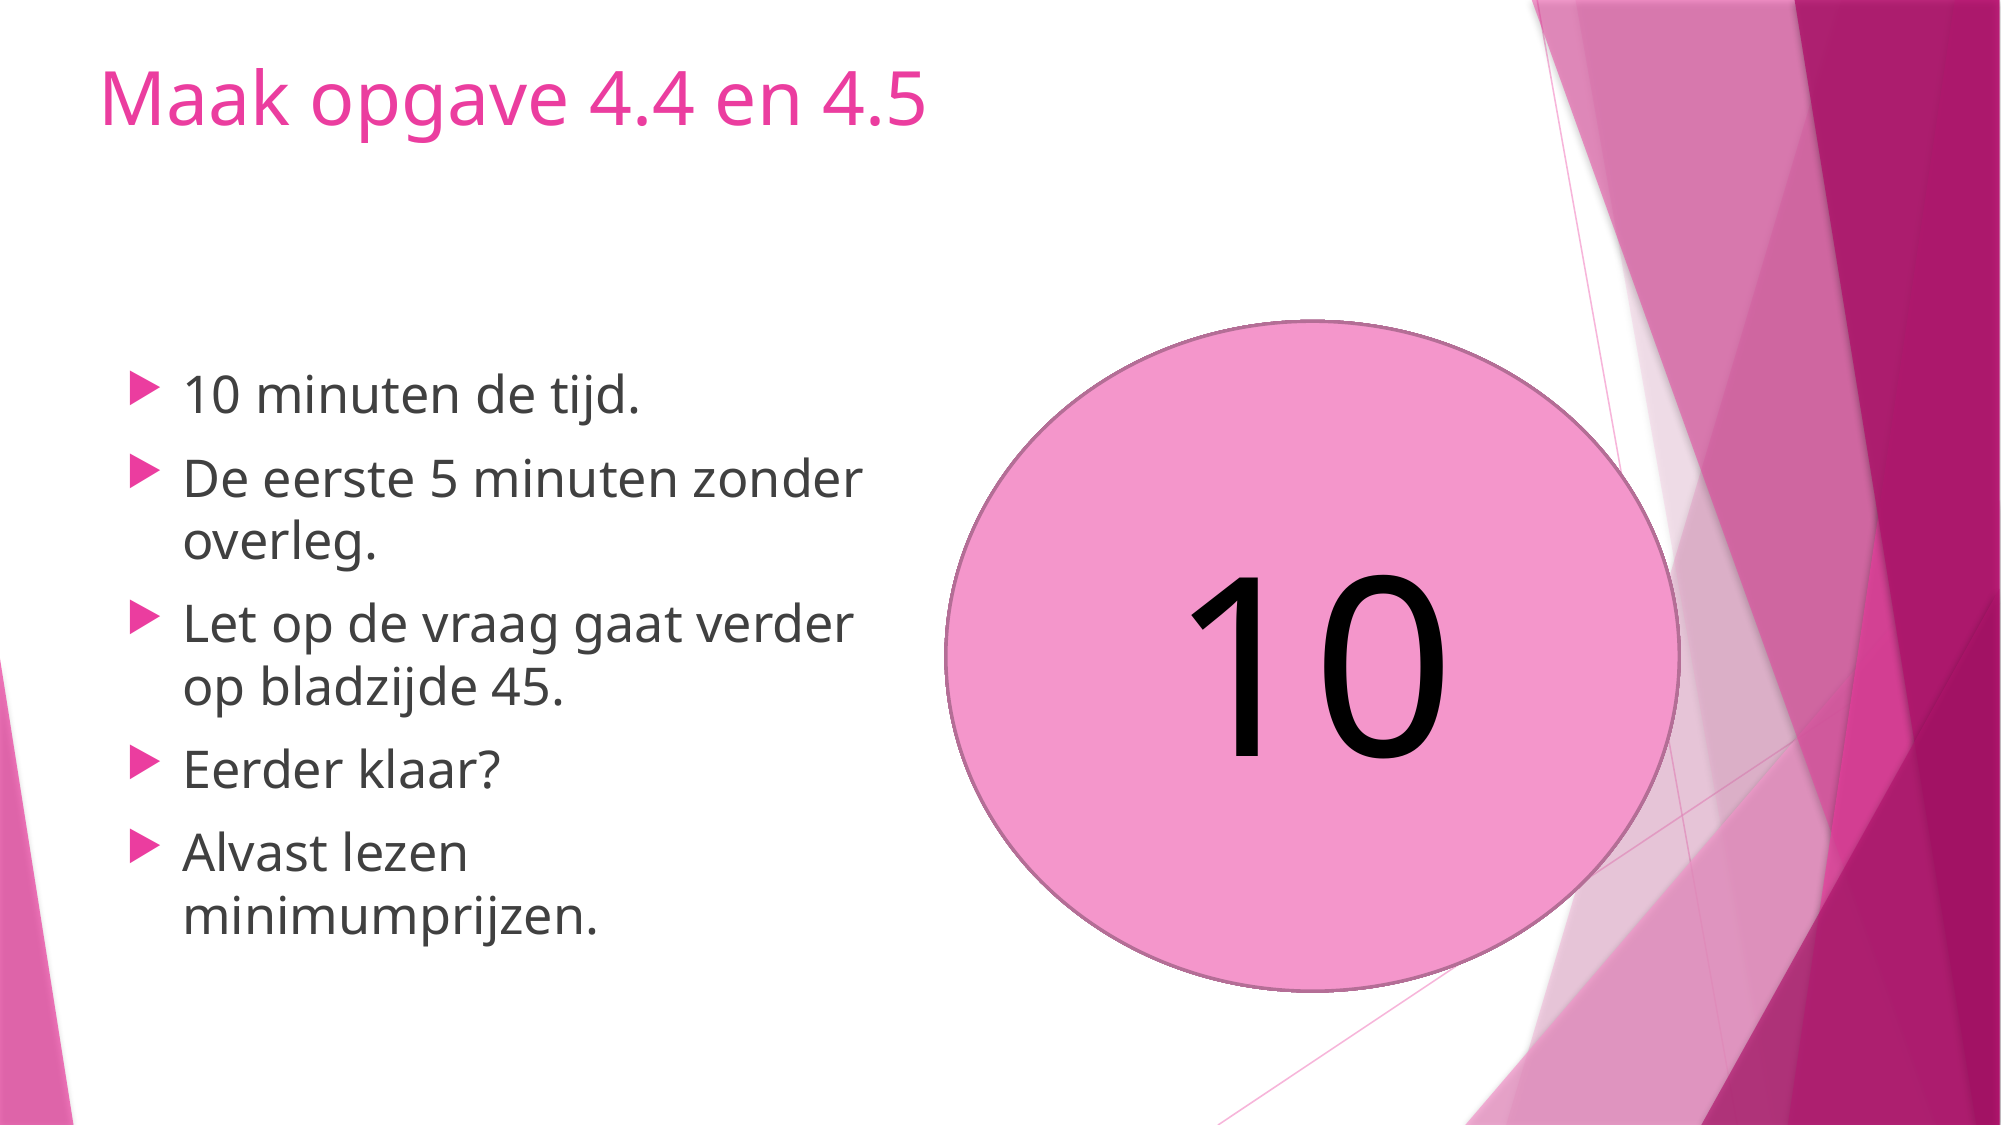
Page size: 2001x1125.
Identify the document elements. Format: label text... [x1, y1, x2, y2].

text_box 10 [944, 319, 1681, 993]
list 10 minuten de tijd. De eerste 5 minuten zonder overleg. Let op de vraag gaat verder op bladzijde 45. Eerder klaar? Alvast lezen minimumprijzen. [111, 354, 896, 992]
title Maak opgave 4.4 en 4.5 [83, 42, 1494, 260]
